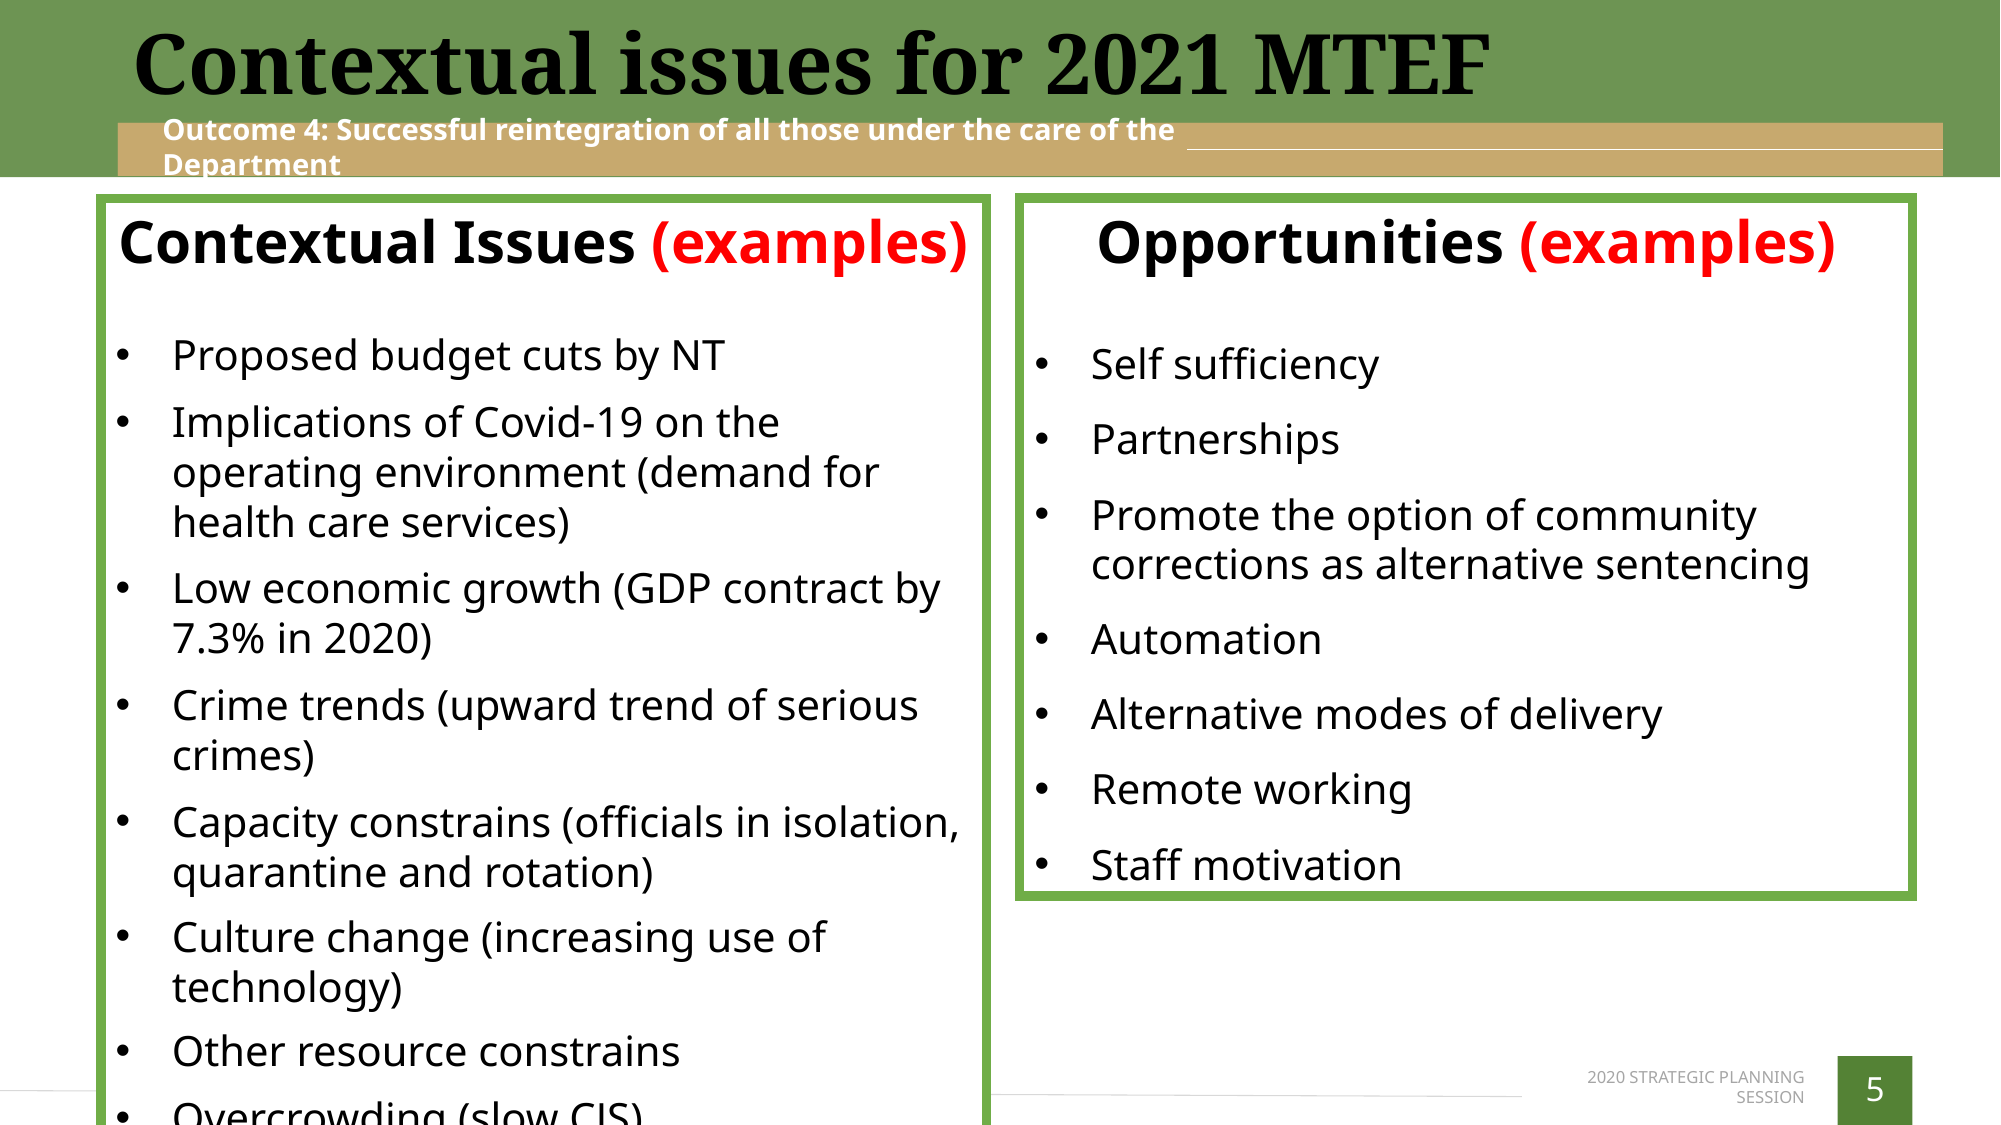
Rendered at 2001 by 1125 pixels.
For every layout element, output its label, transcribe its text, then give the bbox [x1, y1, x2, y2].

text_box Outcome 4: Successful reintegration of all those under the care of the Department [162, 111, 1188, 181]
text_box [117, 122, 162, 176]
text_box [1188, 122, 1943, 149]
text_box Contextual issues for 2021 MTEF [117, 0, 1913, 122]
text_box [1188, 150, 1943, 176]
text_box Opportunities (examples) Self sufficiency Partnerships Promote the option of community corrections as alternative sentencing Automation Alternative modes of delivery Remote working Staff motivation [1019, 197, 1914, 897]
text_box Contextual Issues (examples) Proposed budget cuts by NT Implications of Covid-19 on the operating environment (demand for health care services) Low economic growth (GDP contract by 7.3% in 2020) Crime trends (upward trend of serious crimes) Capacity constrains (officials in isolation, quarantine and rotation) Culture change (increasing use of technology) Other resource constrains Overcrowding (slow CJS) Current 2020/21 actual performance [100, 197, 987, 1125]
